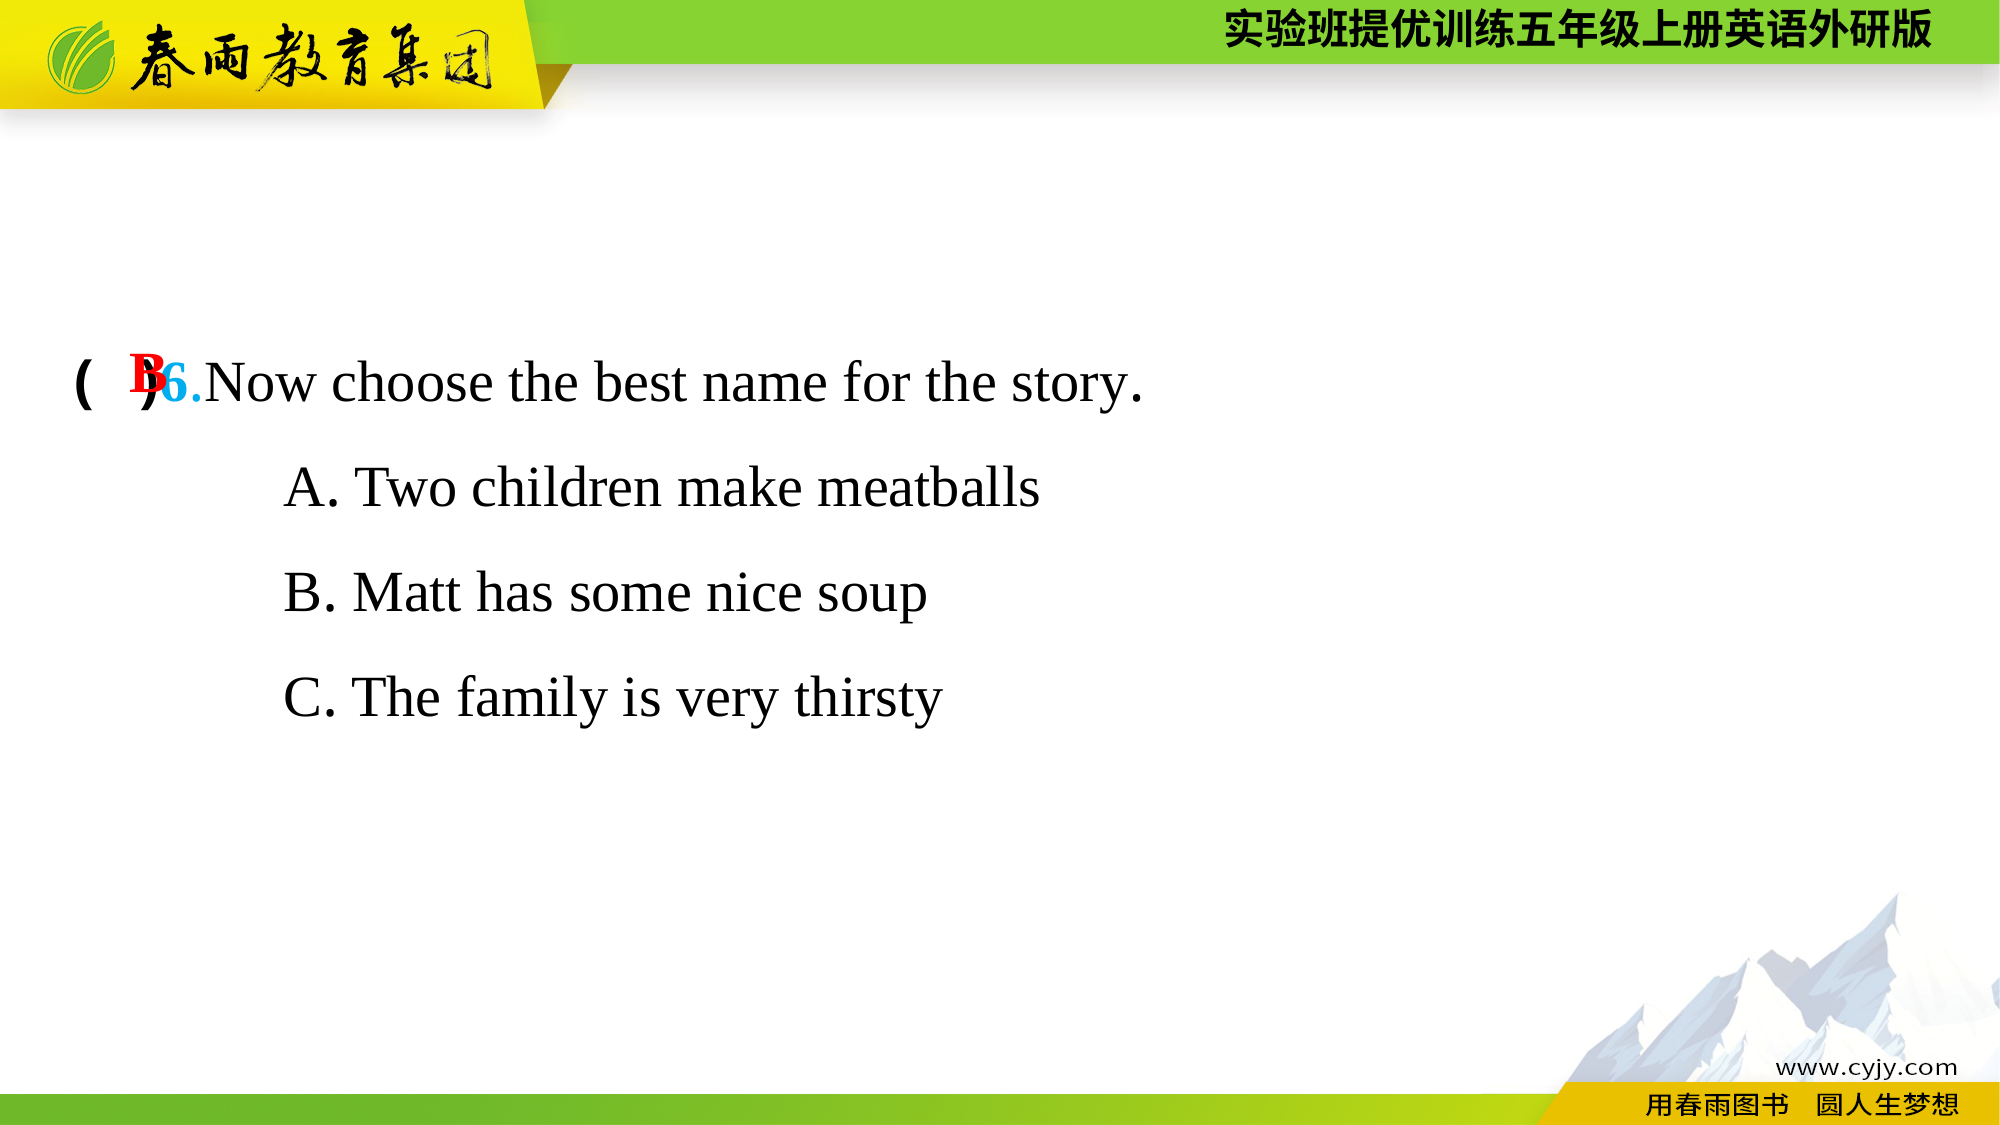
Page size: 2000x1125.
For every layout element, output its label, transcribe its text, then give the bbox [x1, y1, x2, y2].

text_box B [114, 327, 183, 412]
list ( )6.Now choose the best name for the story. A. Two children make meatballs B. Matt has some nice soup C. The family is very thirsty [59, 300, 1944, 740]
picture [0, 0, 2000, 1125]
